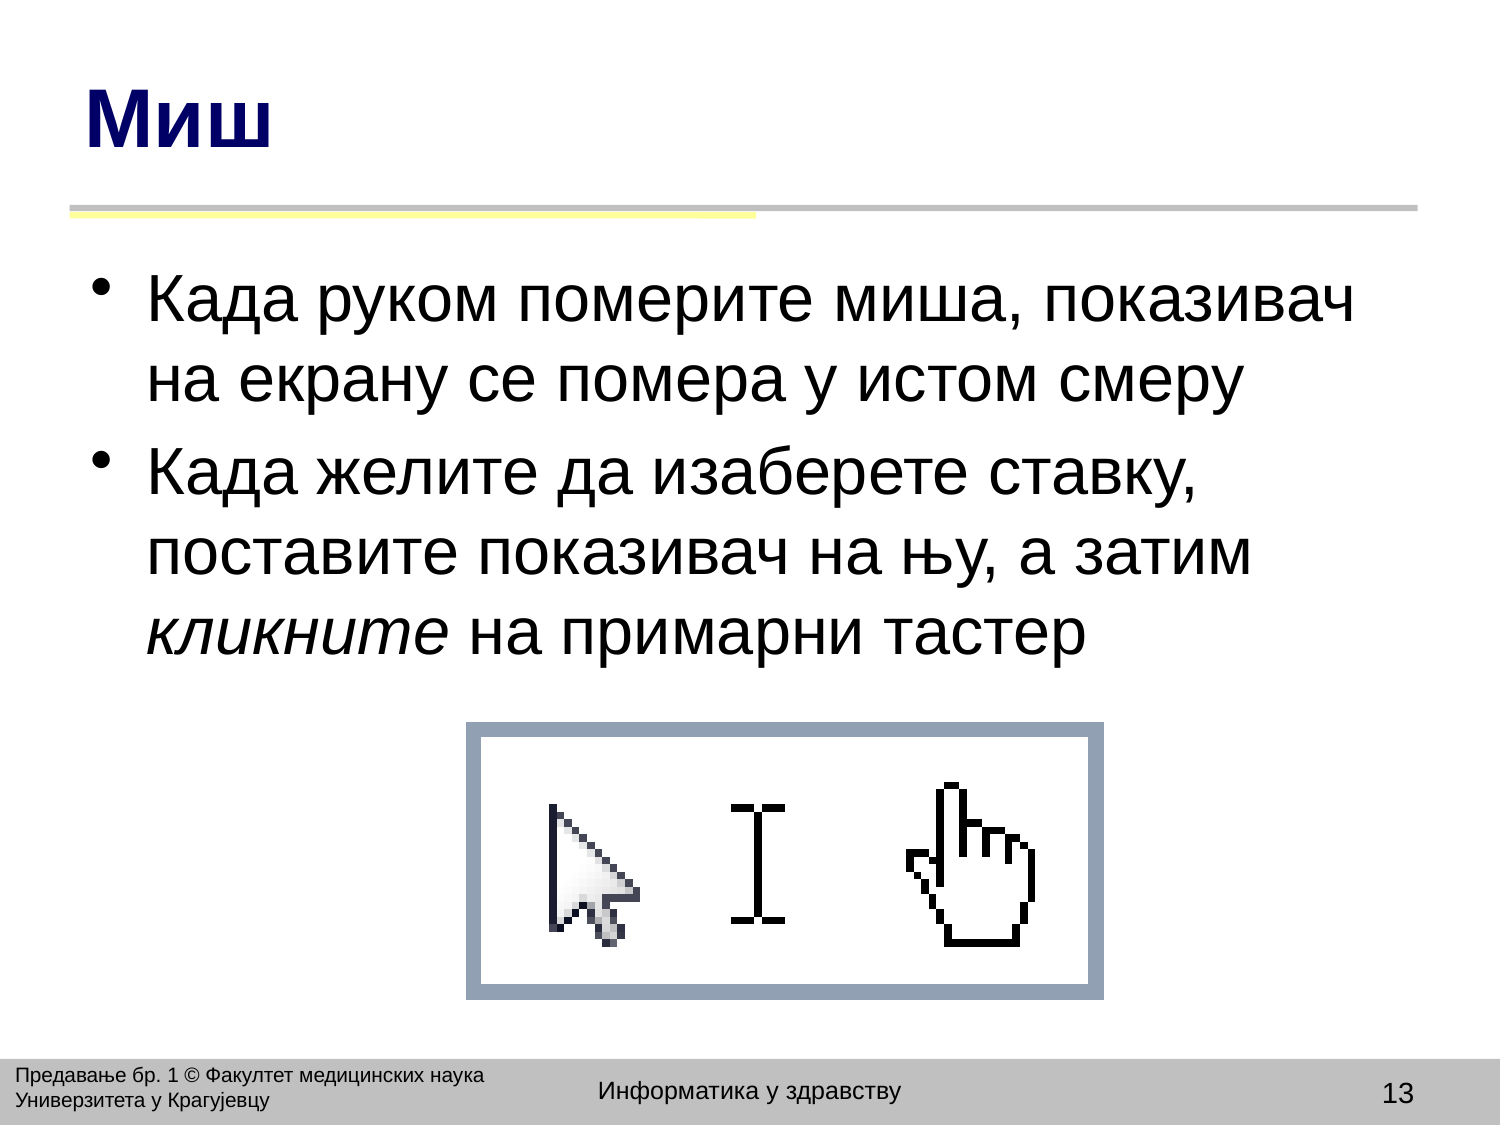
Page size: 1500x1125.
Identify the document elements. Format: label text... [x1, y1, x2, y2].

footer Информатика у здравству [512, 1066, 988, 1125]
title Миш [69, 19, 1426, 208]
slide_number 13 [1079, 1066, 1430, 1125]
picture [466, 721, 1105, 1001]
slide_number Предавање бр. 1 © Факултет медицинских наука Универзитета у Крагујевцу [0, 1053, 599, 1108]
list Када руком померите миша, показивач на екрану се помера у истом смеру Када желите да изаберете ставку, поставите показивач на њу, а затим кликните на примарни тастер [74, 246, 1426, 1023]
